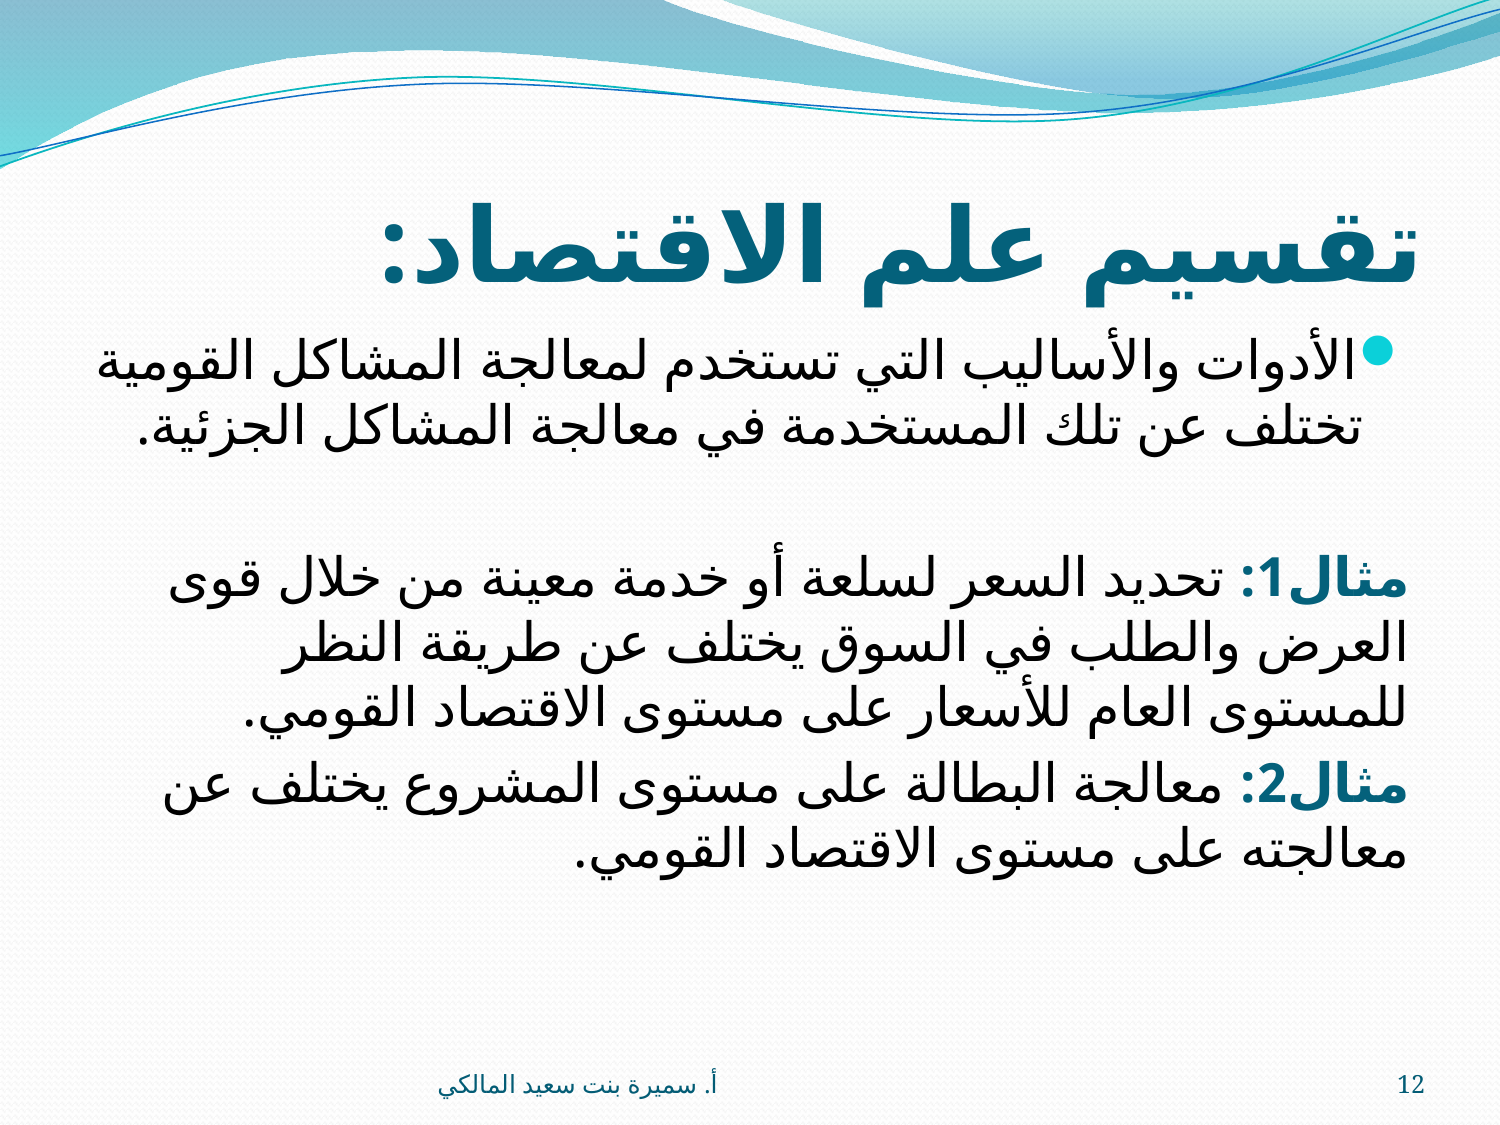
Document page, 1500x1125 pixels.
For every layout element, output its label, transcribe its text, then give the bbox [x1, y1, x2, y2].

list الأدوات والأساليب التي تستخدم لمعالجة المشاكل القومية تختلف عن تلك المستخدمة في معالجة المشاكل الجزئية. مثال1: تحديد السعر لسلعة أو خدمة معينة من خلال قوى العرض والطلب في السوق يختلف عن طريقة النظر للمستوى العام للأسعار على مستوى الاقتصاد القومي. مثال2: معالجة البطالة على مستوى المشروع يختلف عن معالجته على مستوى الاقتصاد القومي. [75, 317, 1425, 1038]
footer أ. سميرة بنت سعيد المالكي [437, 1042, 988, 1103]
title تقسيم علم الاقتصاد: [75, 115, 1425, 303]
slide_number 12 [1299, 1042, 1425, 1103]
